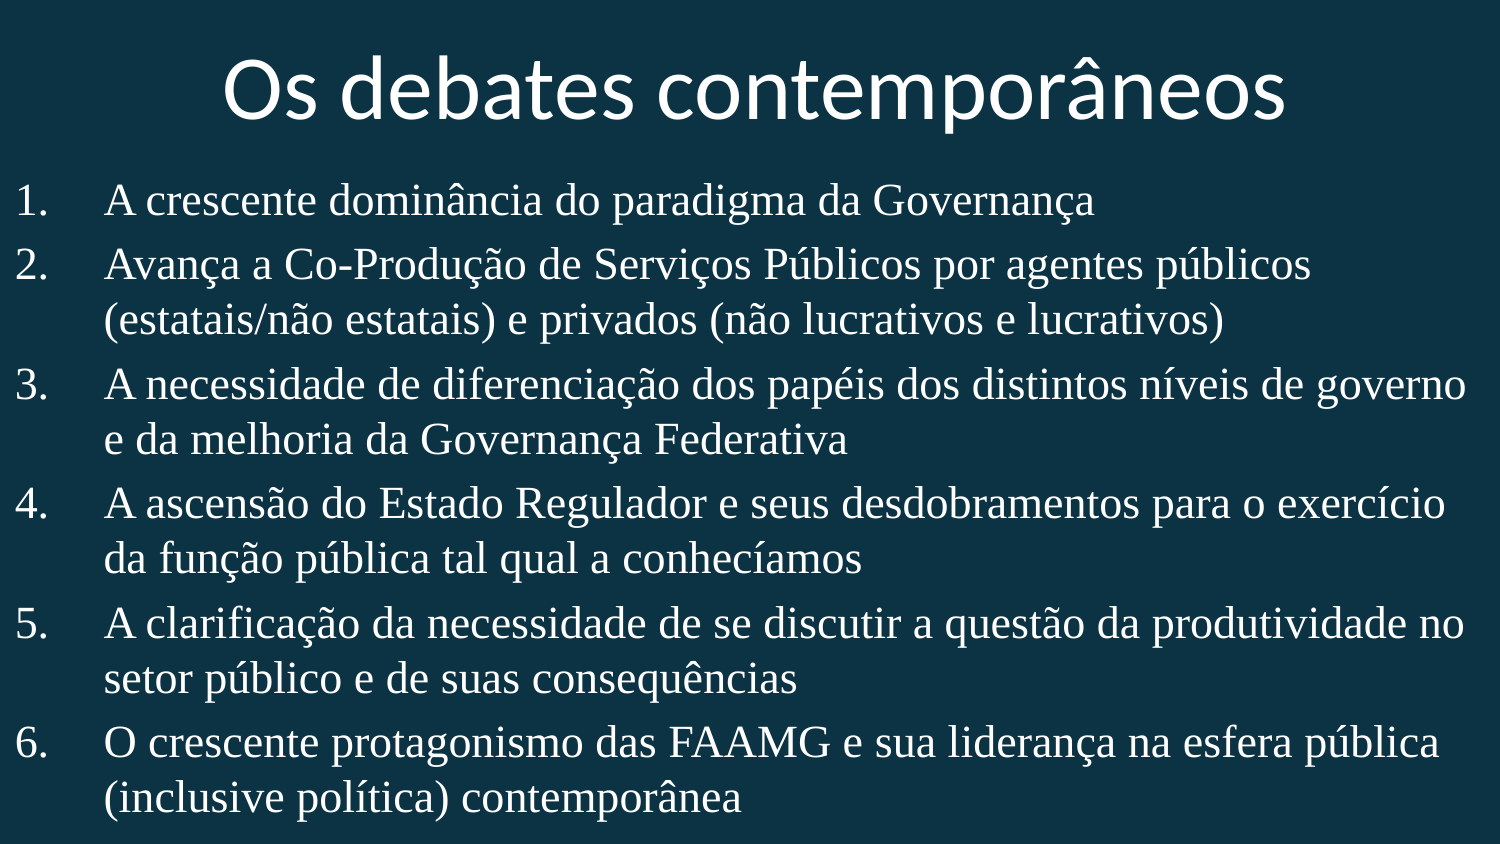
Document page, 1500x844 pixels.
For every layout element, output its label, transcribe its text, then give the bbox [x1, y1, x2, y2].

text_box A crescente dominância do paradigma da Governança Avança a Co-Produção de Serviços Públicos por agentes públicos (estatais/não estatais) e privados (não lucrativos e lucrativos) A necessidade de diferenciação dos papéis dos distintos níveis de governo e da melhoria da Governança Federativa A ascensão do Estado Regulador e seus desdobramentos para o exercício da função pública tal qual a conhecíamos A clarificação da necessidade de se discutir a questão da produtividade no setor público e de suas consequências O crescente protagonismo das FAAMG e sua liderança na esfera pública (inclusive política) contemporânea [0, 161, 1500, 844]
text_box Os debates contemporâneos [41, 20, 1471, 161]
